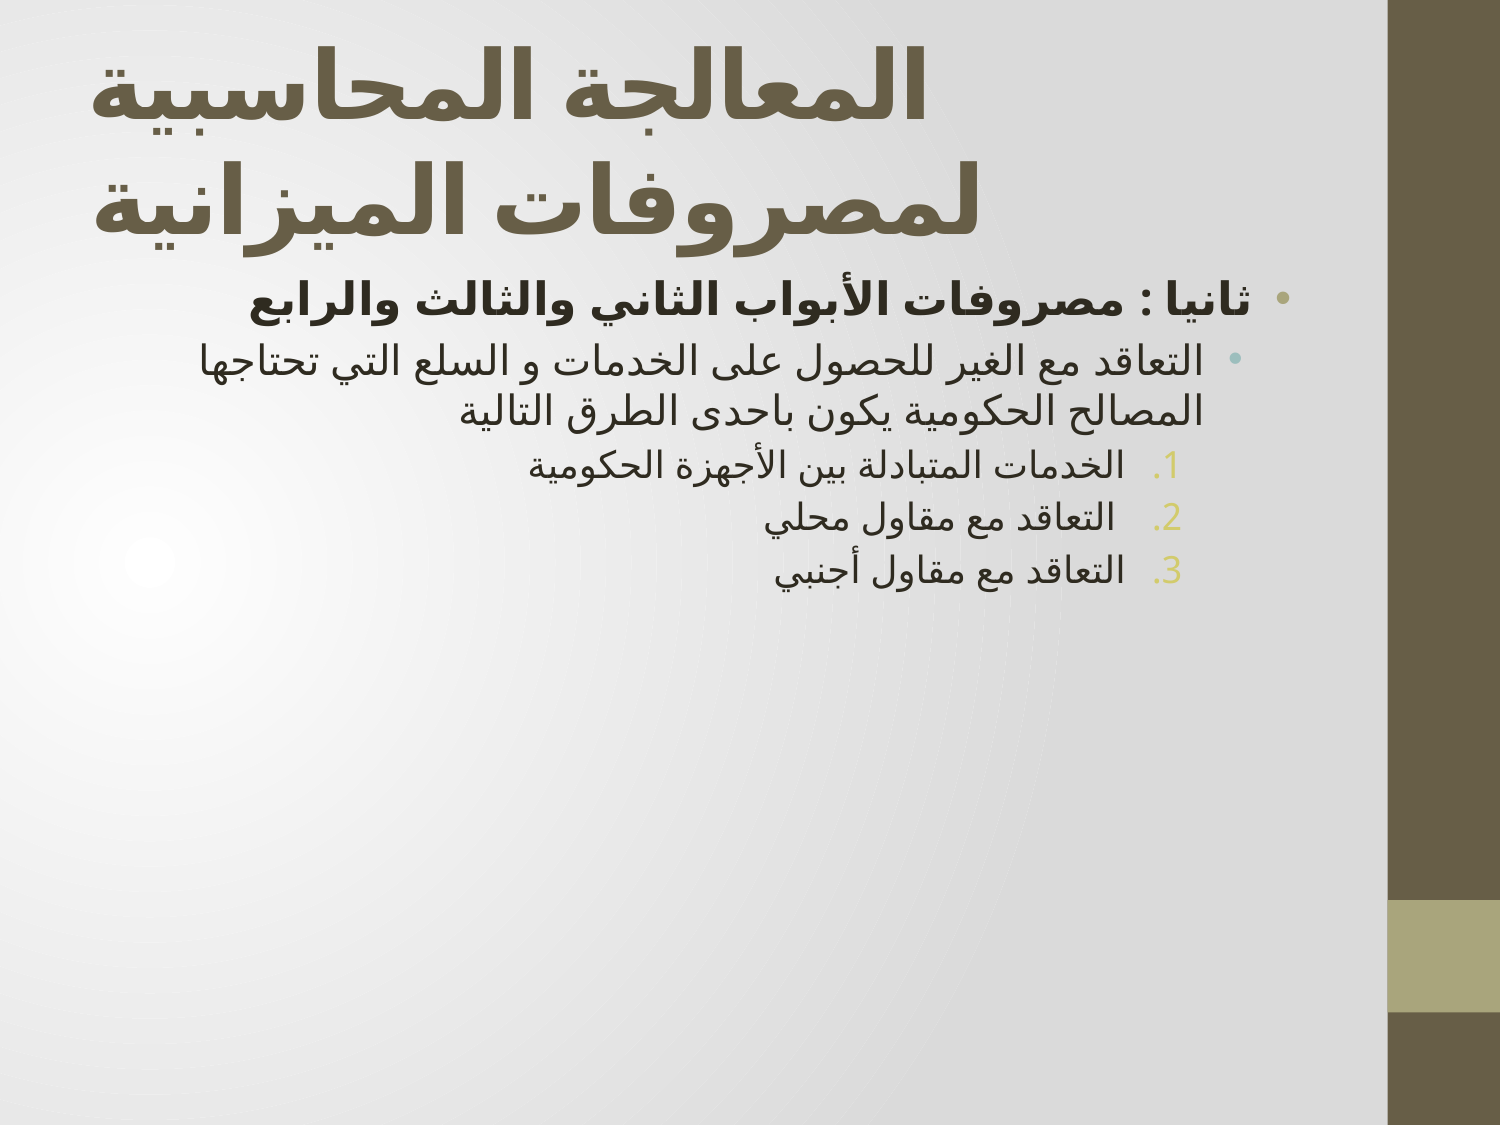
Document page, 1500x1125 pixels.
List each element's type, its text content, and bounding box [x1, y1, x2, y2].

title المعالجة المحاسبية لمصروفات الميزانية [75, 45, 1325, 233]
list ثانيا : مصروفات الأبواب الثاني والثالث والرابع التعاقد مع الغير للحصول على الخدمات و السلع التي تحتاجها المصالح الحكومية يكون باحدى الطرق التالية الخدمات المتبادلة بين الأجهزة الحكومية التعاقد مع مقاول محلي التعاقد مع مقاول أجنبي [75, 262, 1325, 1050]
